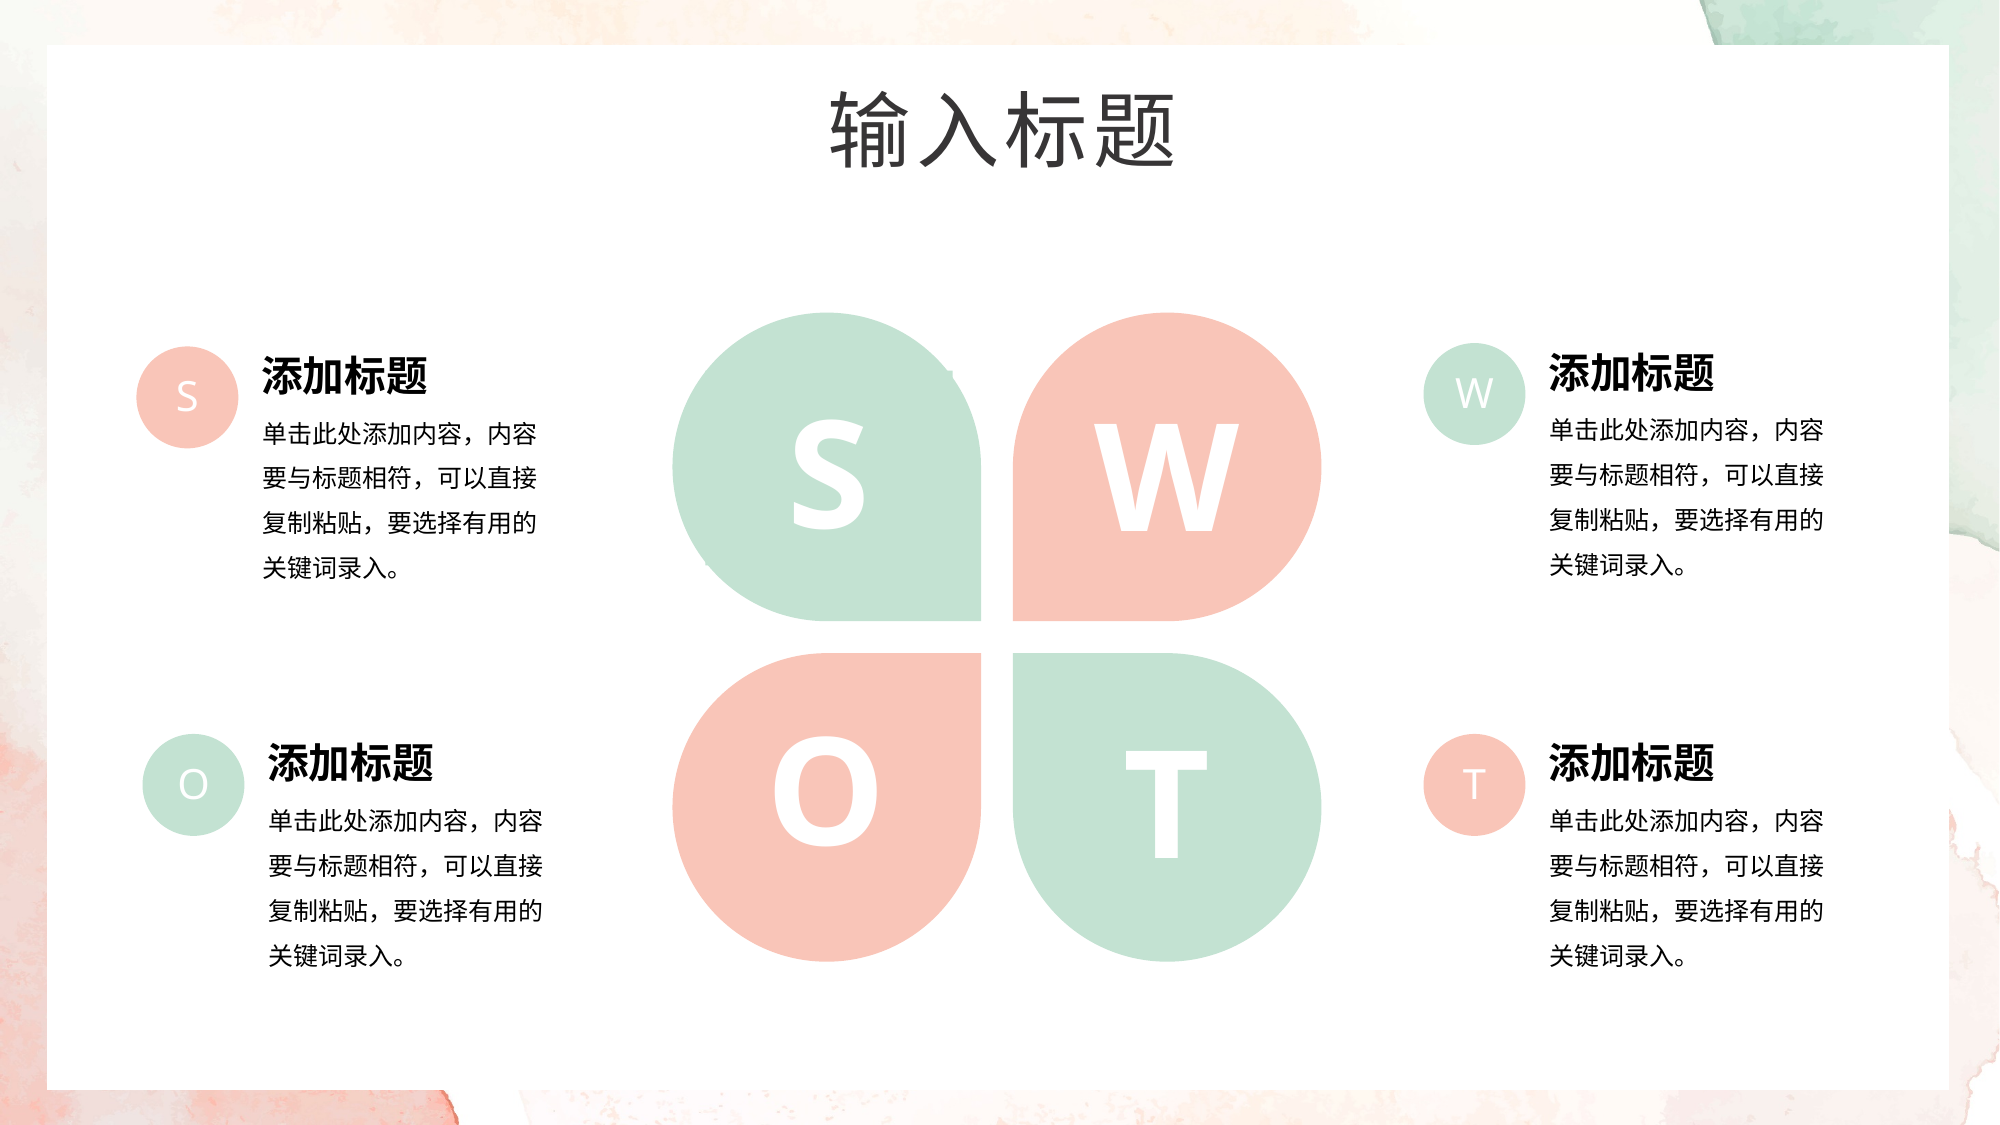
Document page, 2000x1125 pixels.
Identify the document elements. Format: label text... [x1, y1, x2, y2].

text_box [672, 653, 981, 962]
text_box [1012, 312, 1322, 622]
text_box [1012, 653, 1322, 962]
text_box 输入标题 [757, 71, 1247, 186]
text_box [1423, 343, 1840, 577]
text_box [136, 346, 553, 580]
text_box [142, 733, 559, 968]
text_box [1423, 733, 1840, 968]
picture [0, 0, 2000, 1125]
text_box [672, 312, 981, 622]
